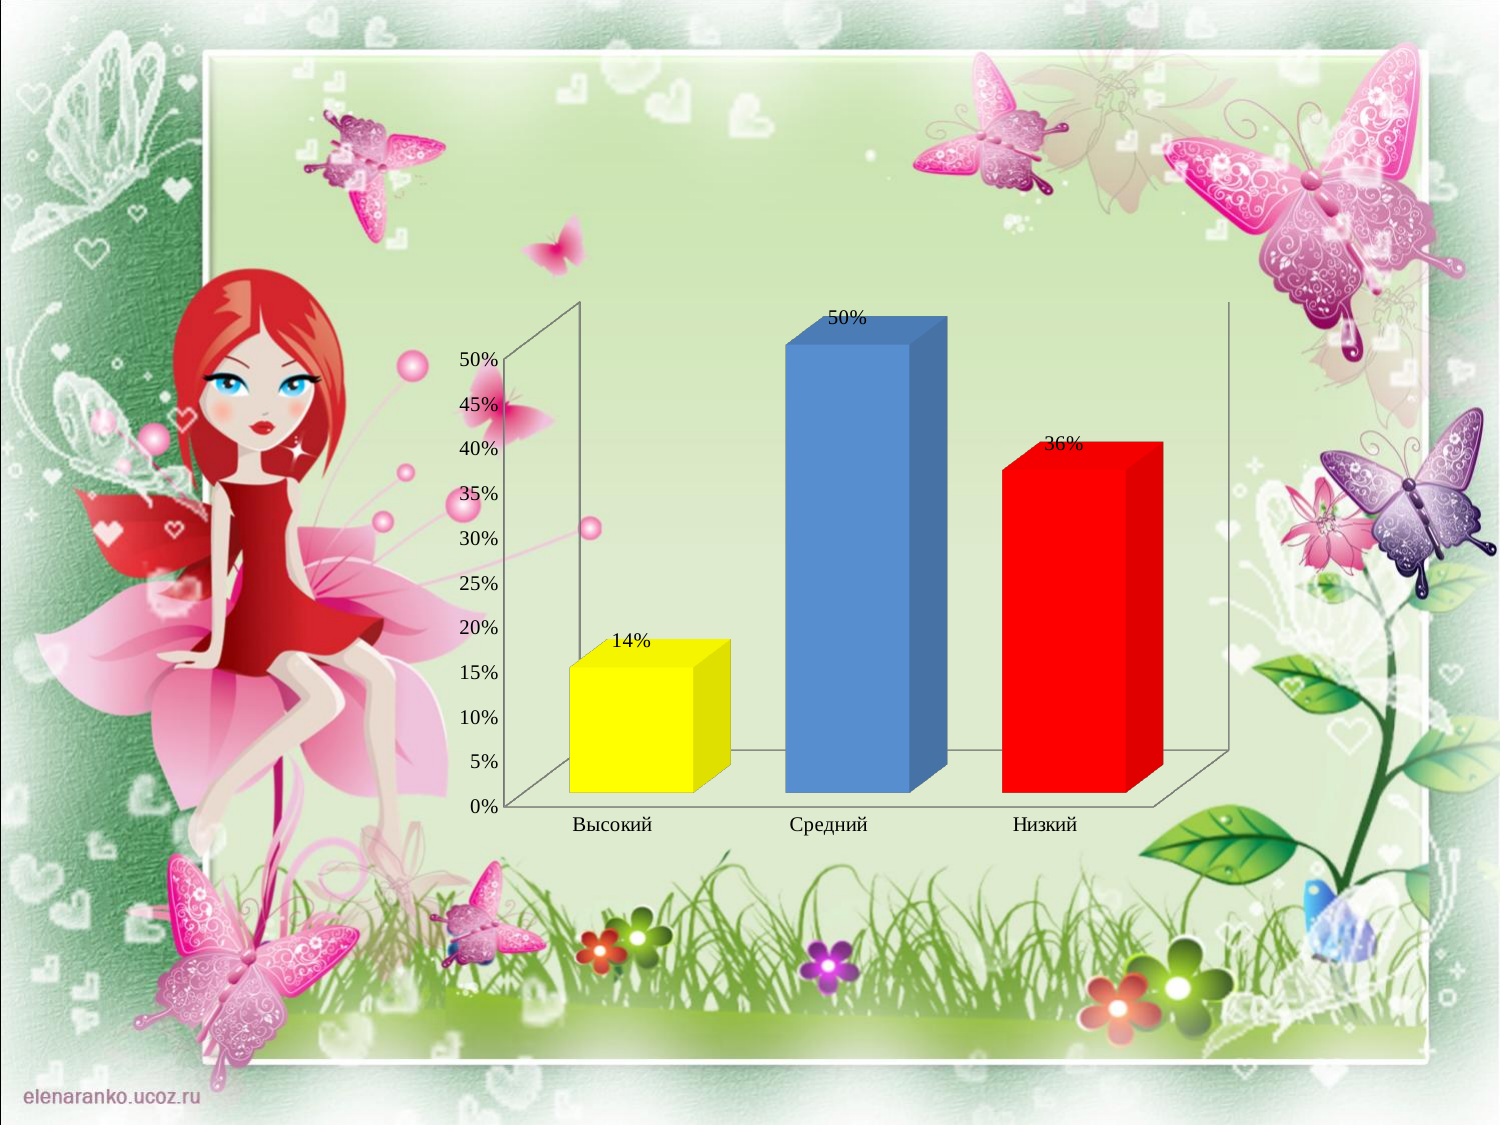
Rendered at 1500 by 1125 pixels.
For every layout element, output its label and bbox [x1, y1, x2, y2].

chart [442, 290, 1247, 848]
picture [0, 0, 1500, 1125]
